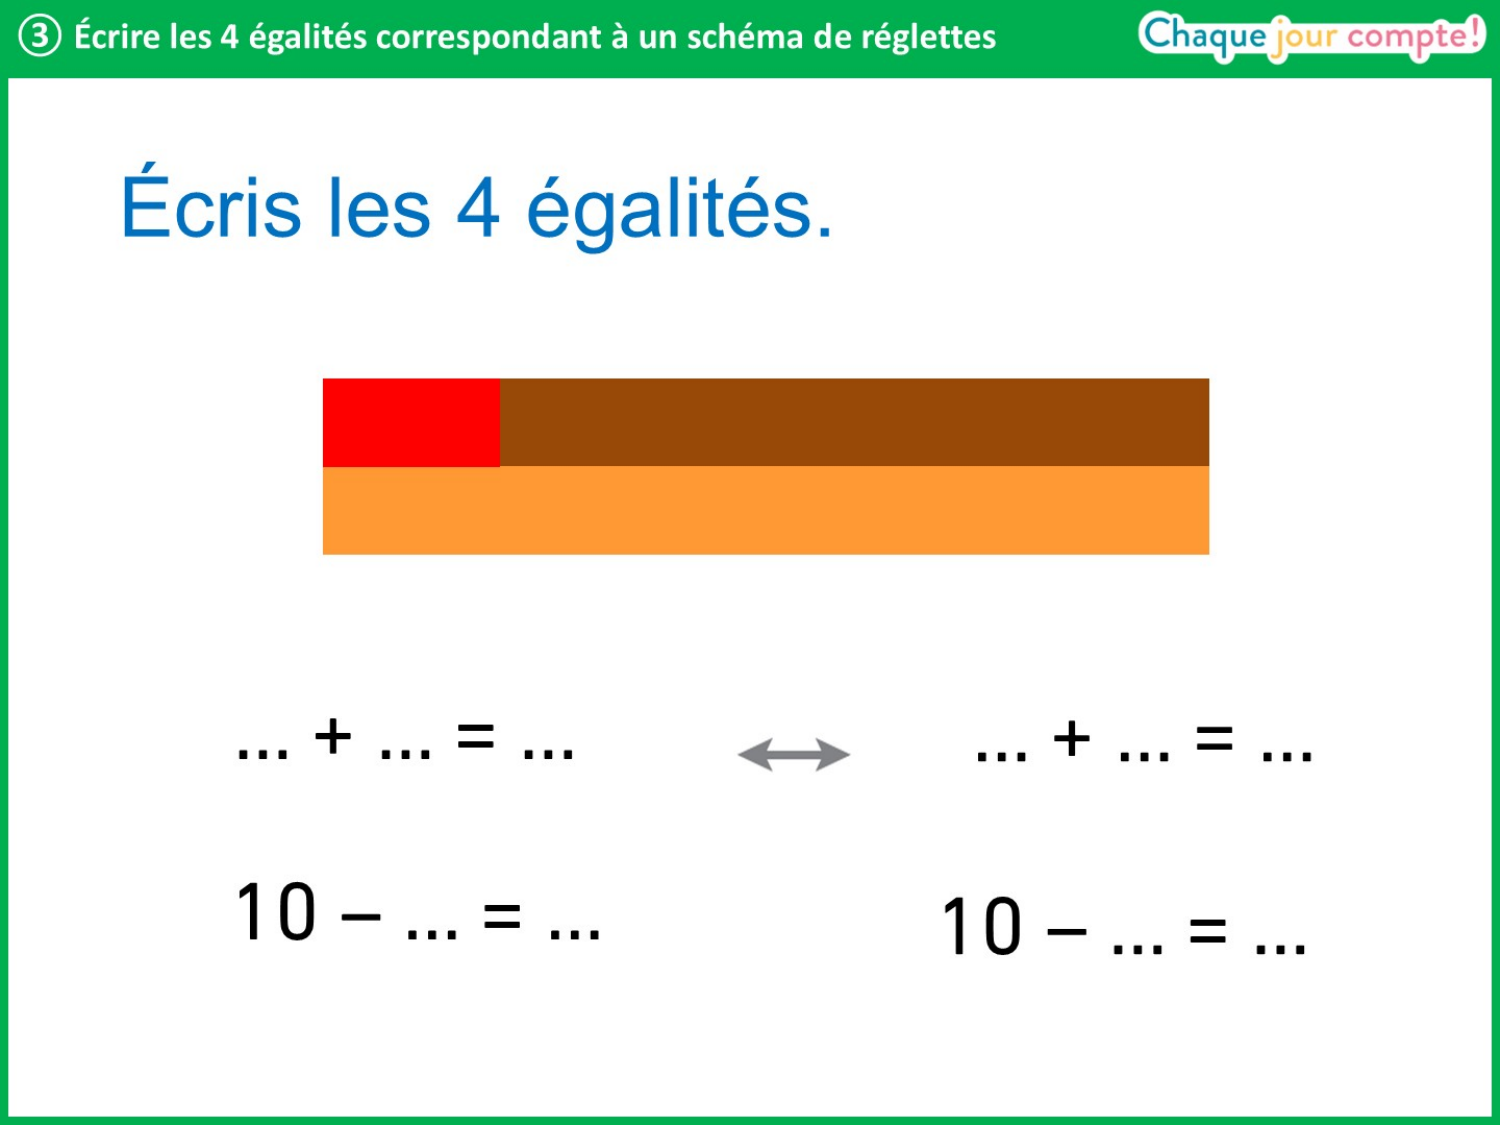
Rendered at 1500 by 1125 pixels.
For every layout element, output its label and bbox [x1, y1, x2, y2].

list [0, 0, 1500, 1125]
